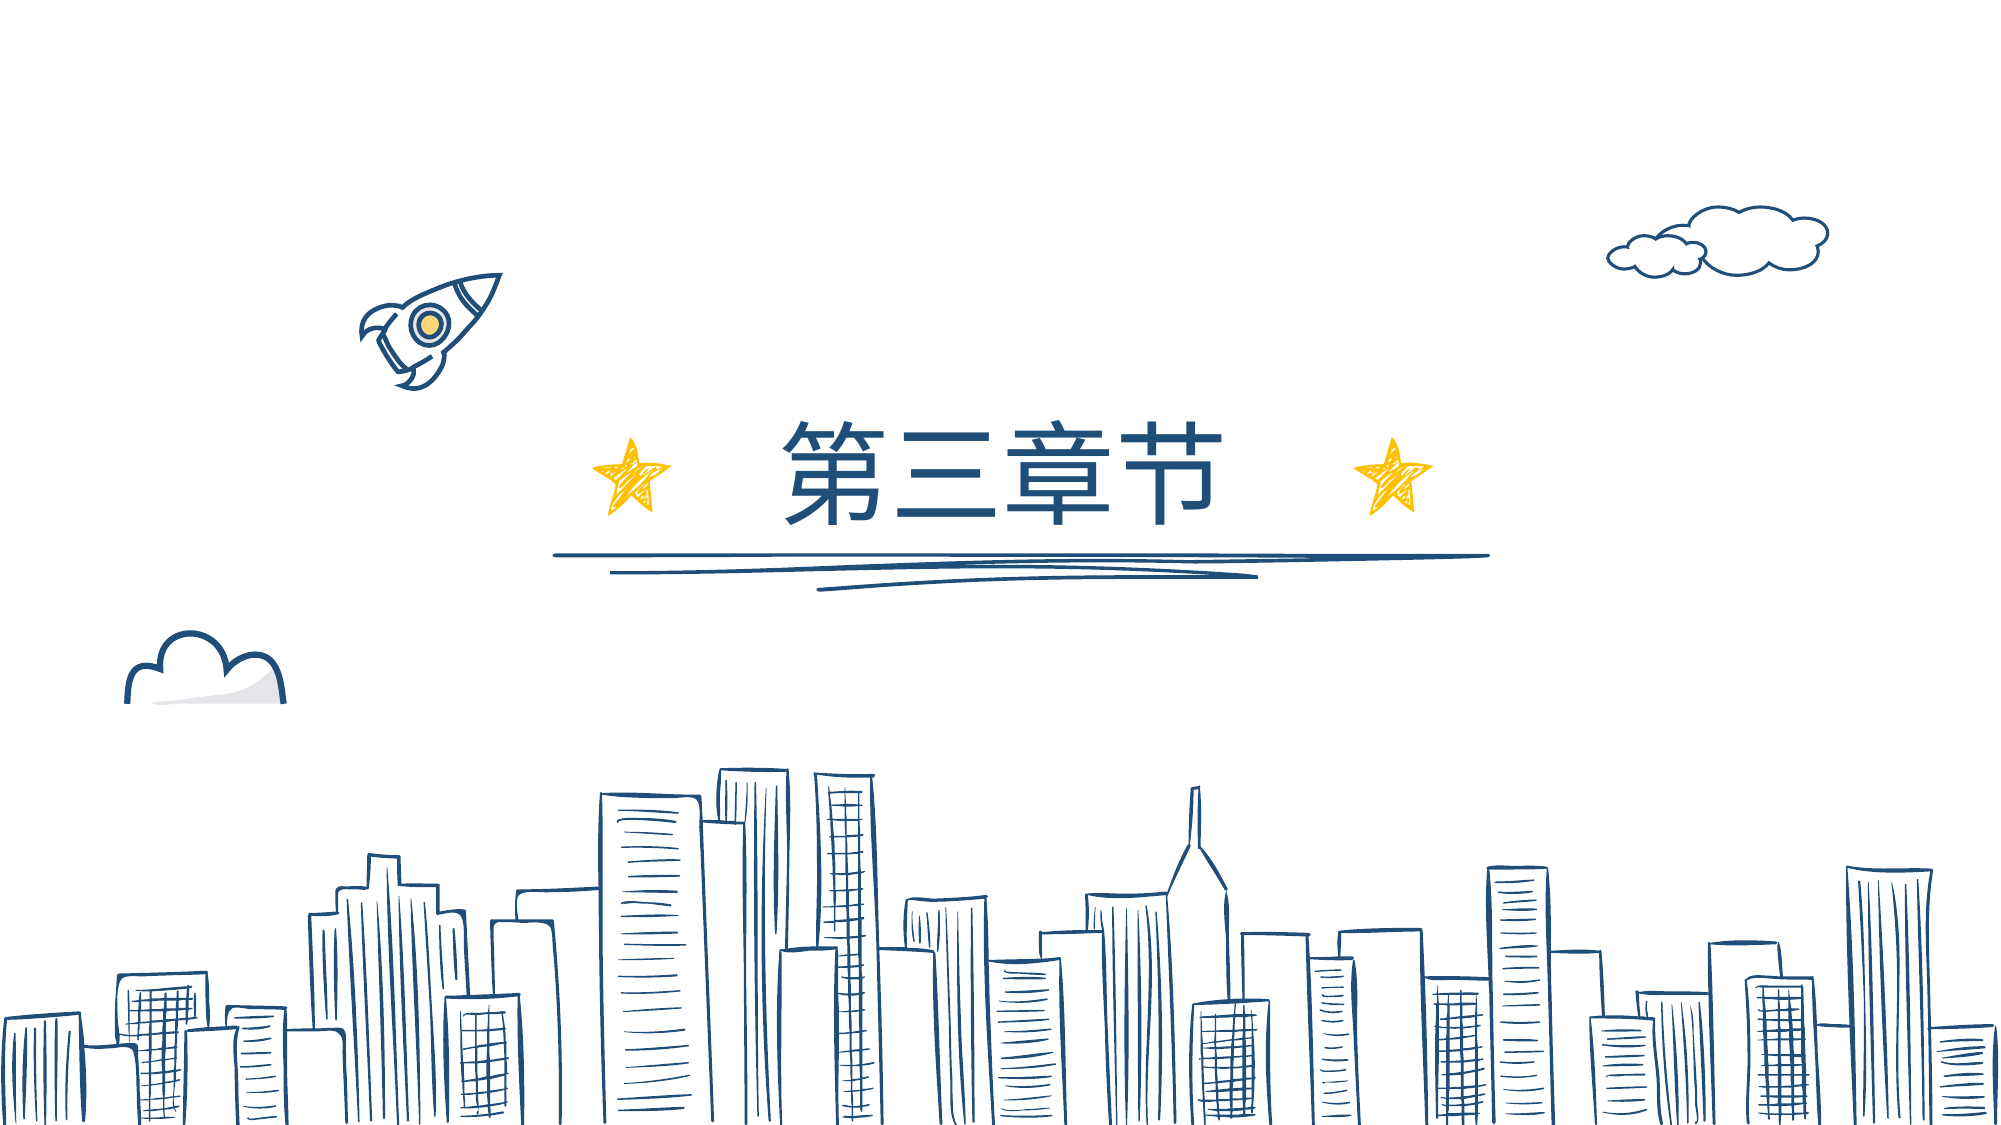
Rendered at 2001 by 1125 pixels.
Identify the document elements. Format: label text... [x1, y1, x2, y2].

text_box [1353, 437, 1434, 516]
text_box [367, 250, 479, 390]
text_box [127, 633, 284, 705]
text_box [552, 553, 1490, 592]
text_box [592, 437, 672, 516]
text_box 第三章节 [762, 396, 1246, 547]
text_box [1607, 206, 1828, 278]
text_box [0, 767, 2000, 1125]
